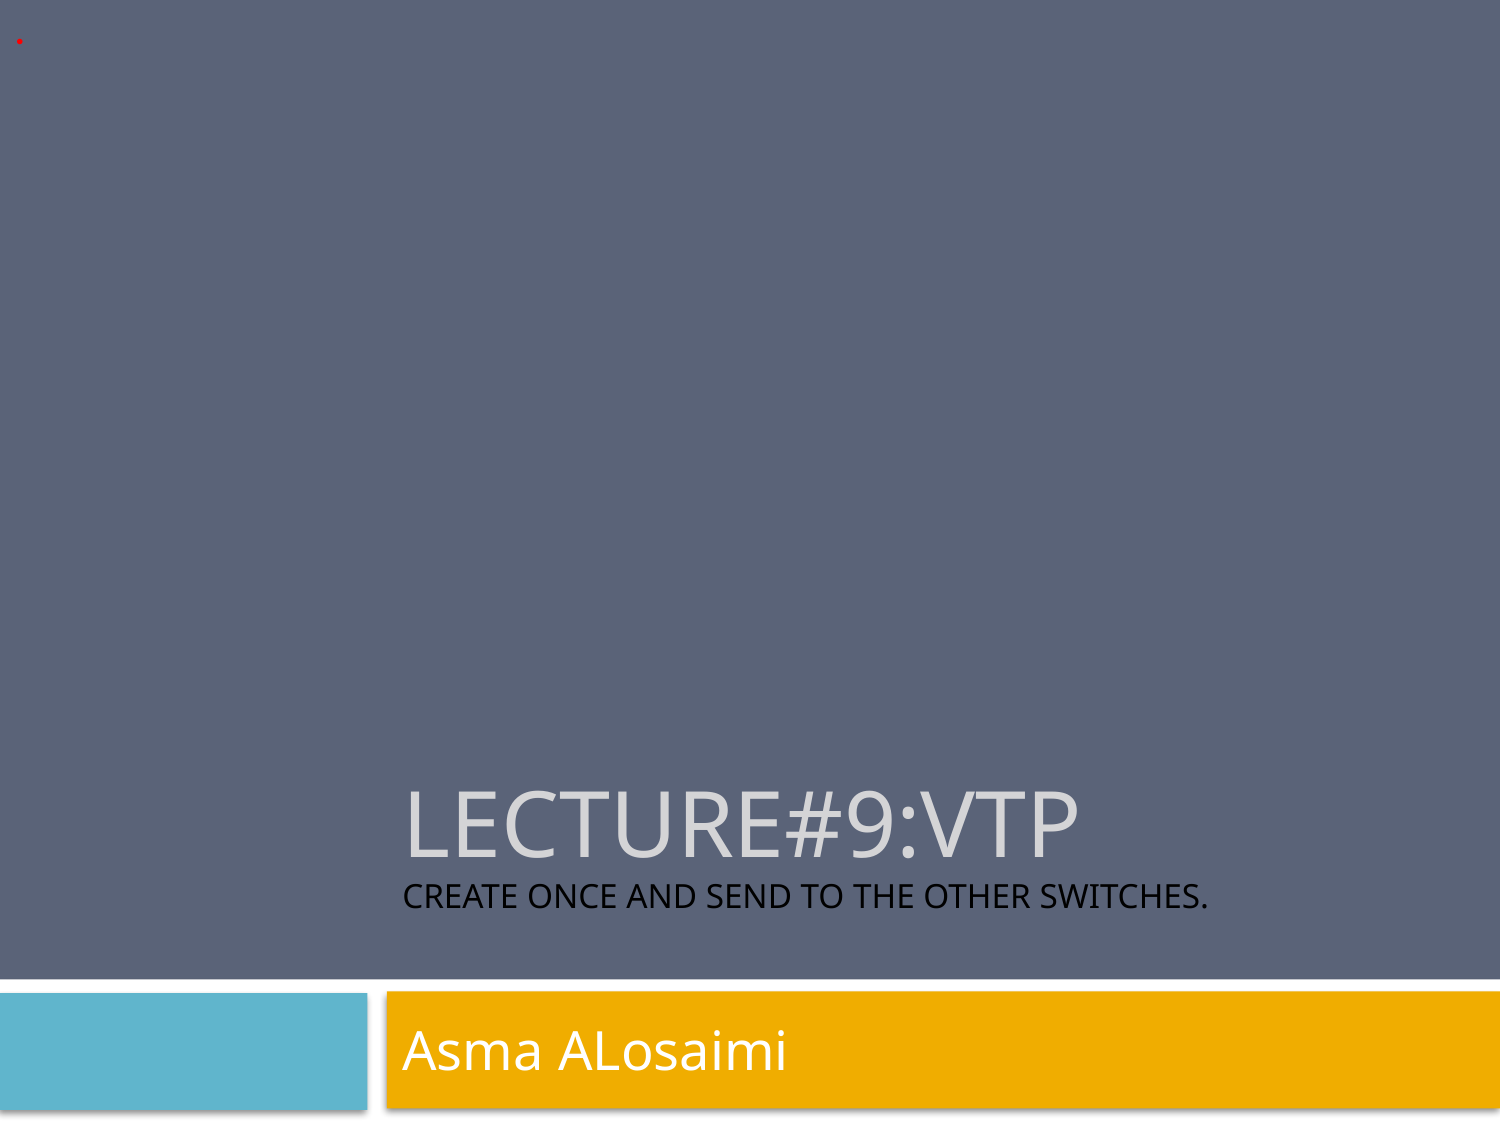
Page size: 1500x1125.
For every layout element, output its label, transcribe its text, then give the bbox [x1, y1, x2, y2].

subtitle Asma ALosaimi [387, 992, 1488, 1105]
title Lecture#9:VTP Create once and send to the other switches. [387, 662, 1450, 963]
text_box . [0, 0, 50, 60]
